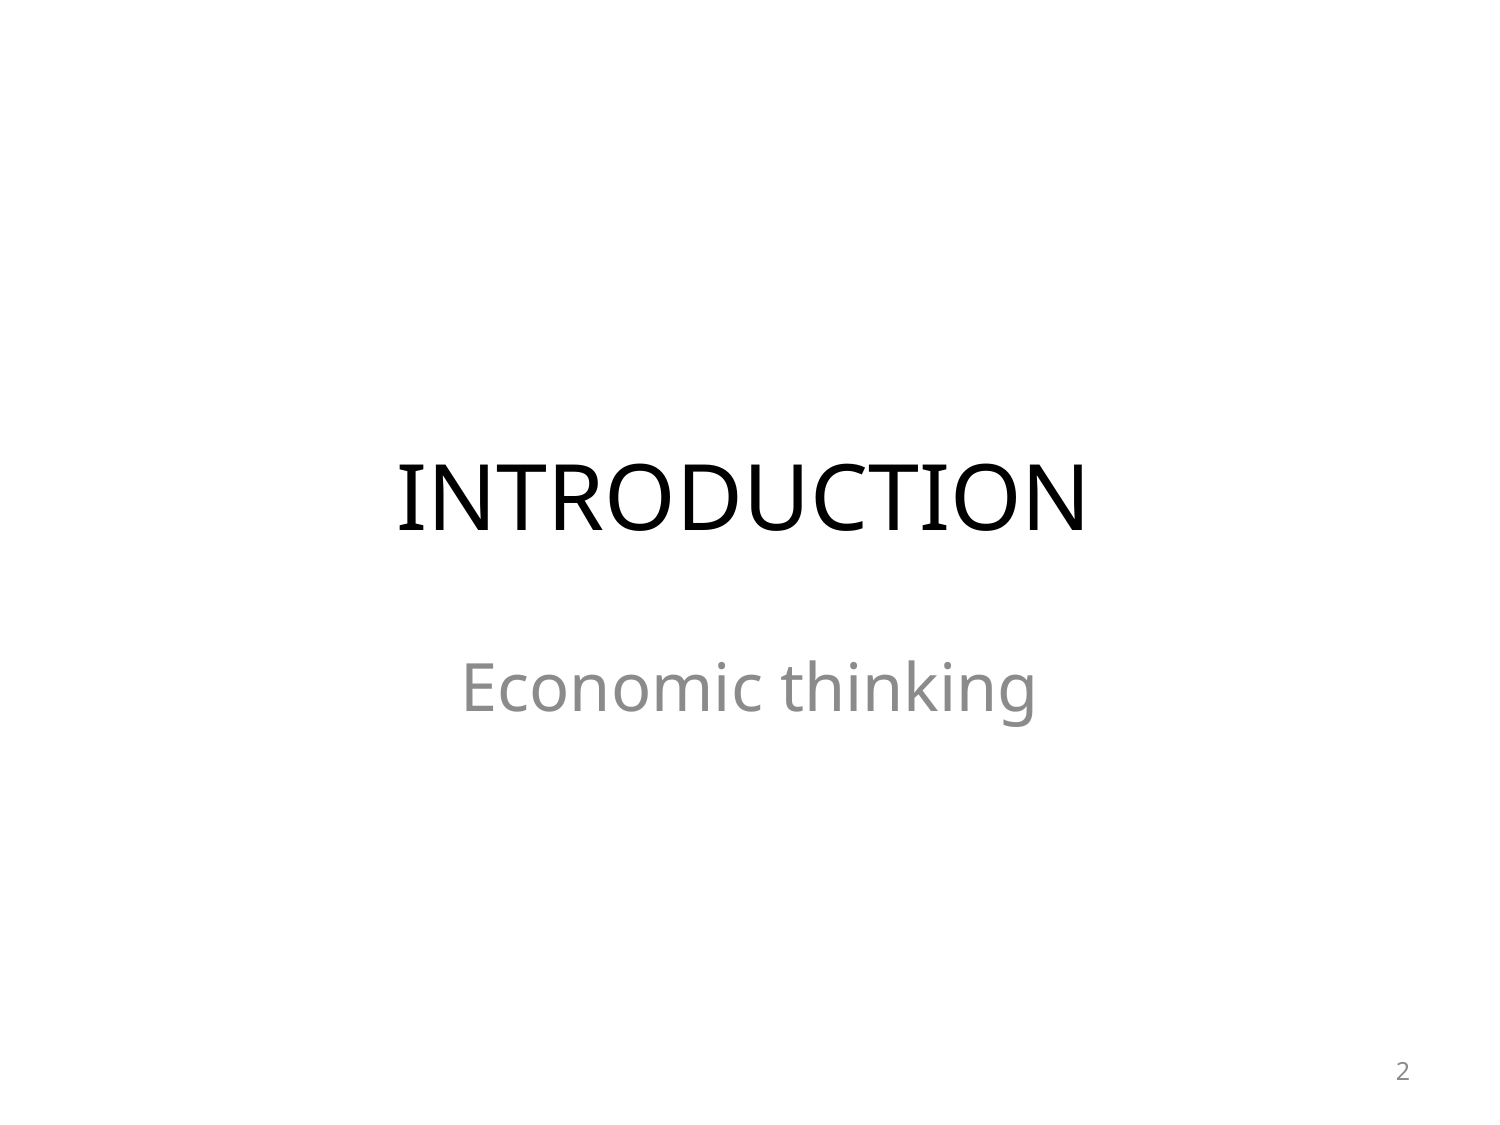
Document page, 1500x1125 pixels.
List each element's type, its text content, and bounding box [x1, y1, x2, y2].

title INTRODUCTION [112, 373, 1376, 615]
subtitle Economic thinking [225, 637, 1275, 925]
slide_number 2 [1074, 1042, 1425, 1103]
